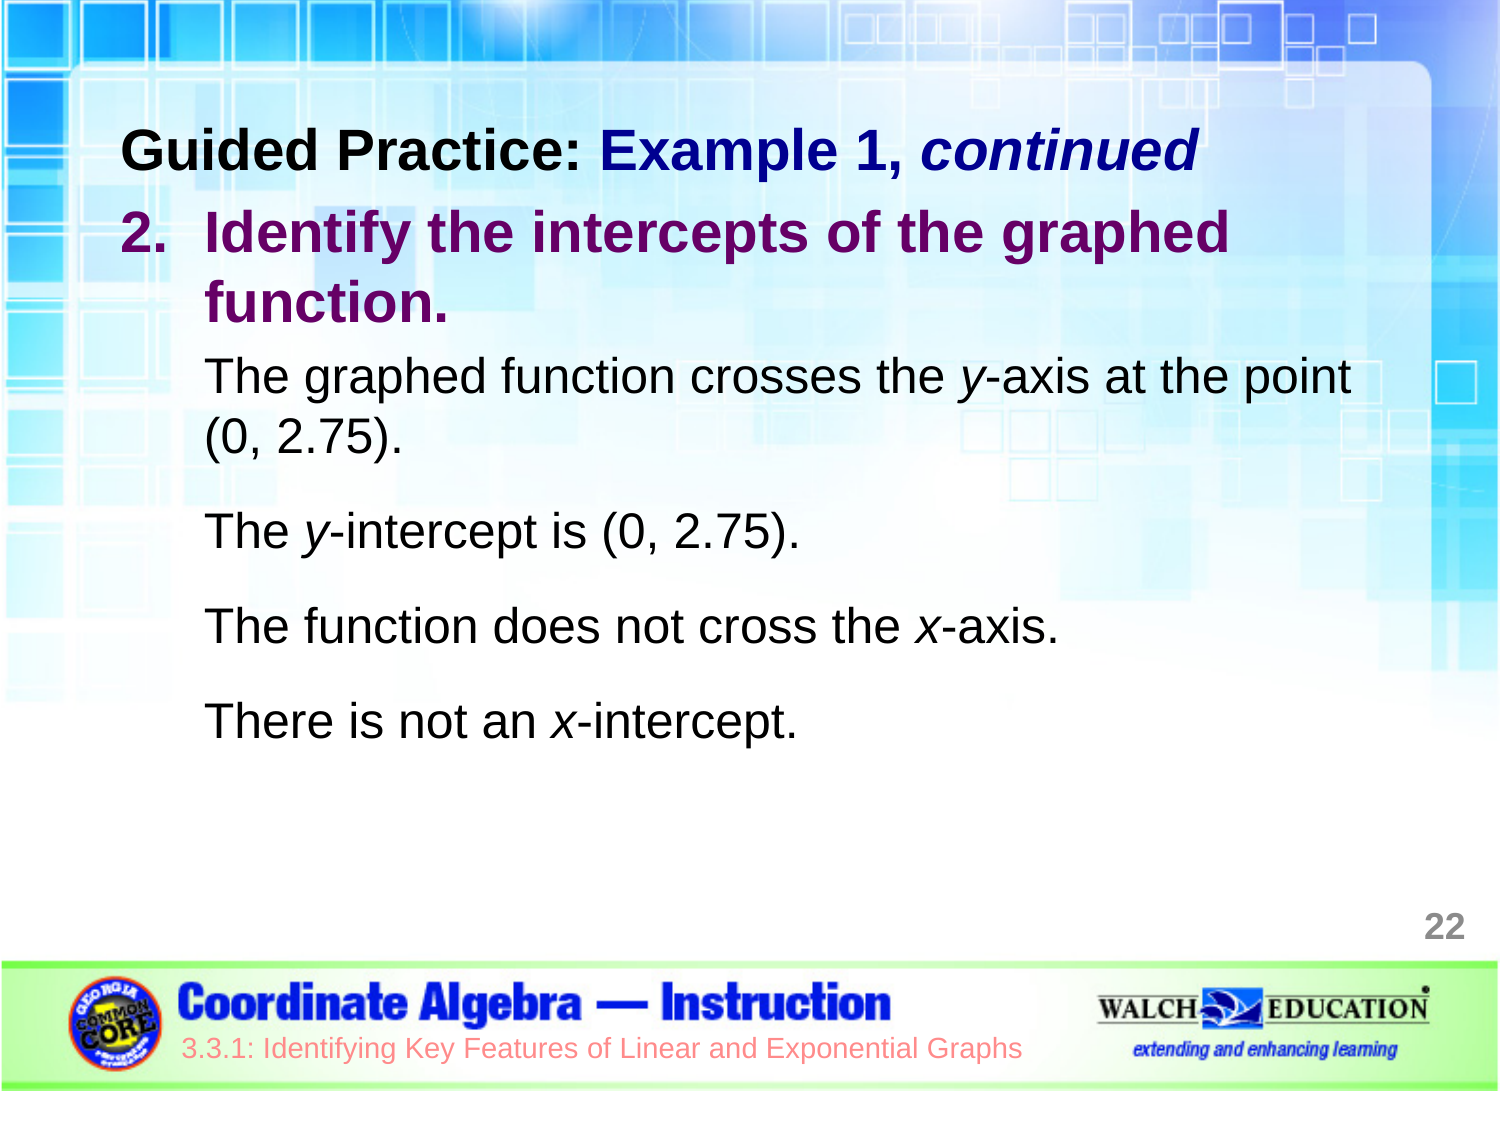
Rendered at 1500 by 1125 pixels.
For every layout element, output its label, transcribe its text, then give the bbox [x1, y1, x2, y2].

slide_number 22 [1361, 901, 1481, 949]
subtitle Guided Practice: Example 1, continued Identify the intercepts of the graphed function. The graphed function crosses the y-axis at the point (0, 2.75). The y-intercept is (0, 2.75). The function does not cross the x-axis. There is not an x-intercept. [105, 105, 1394, 925]
picture [1, 0, 1500, 1091]
footer 3.3.1: Identifying Key Features of Linear and Exponential Graphs [166, 1024, 1080, 1069]
